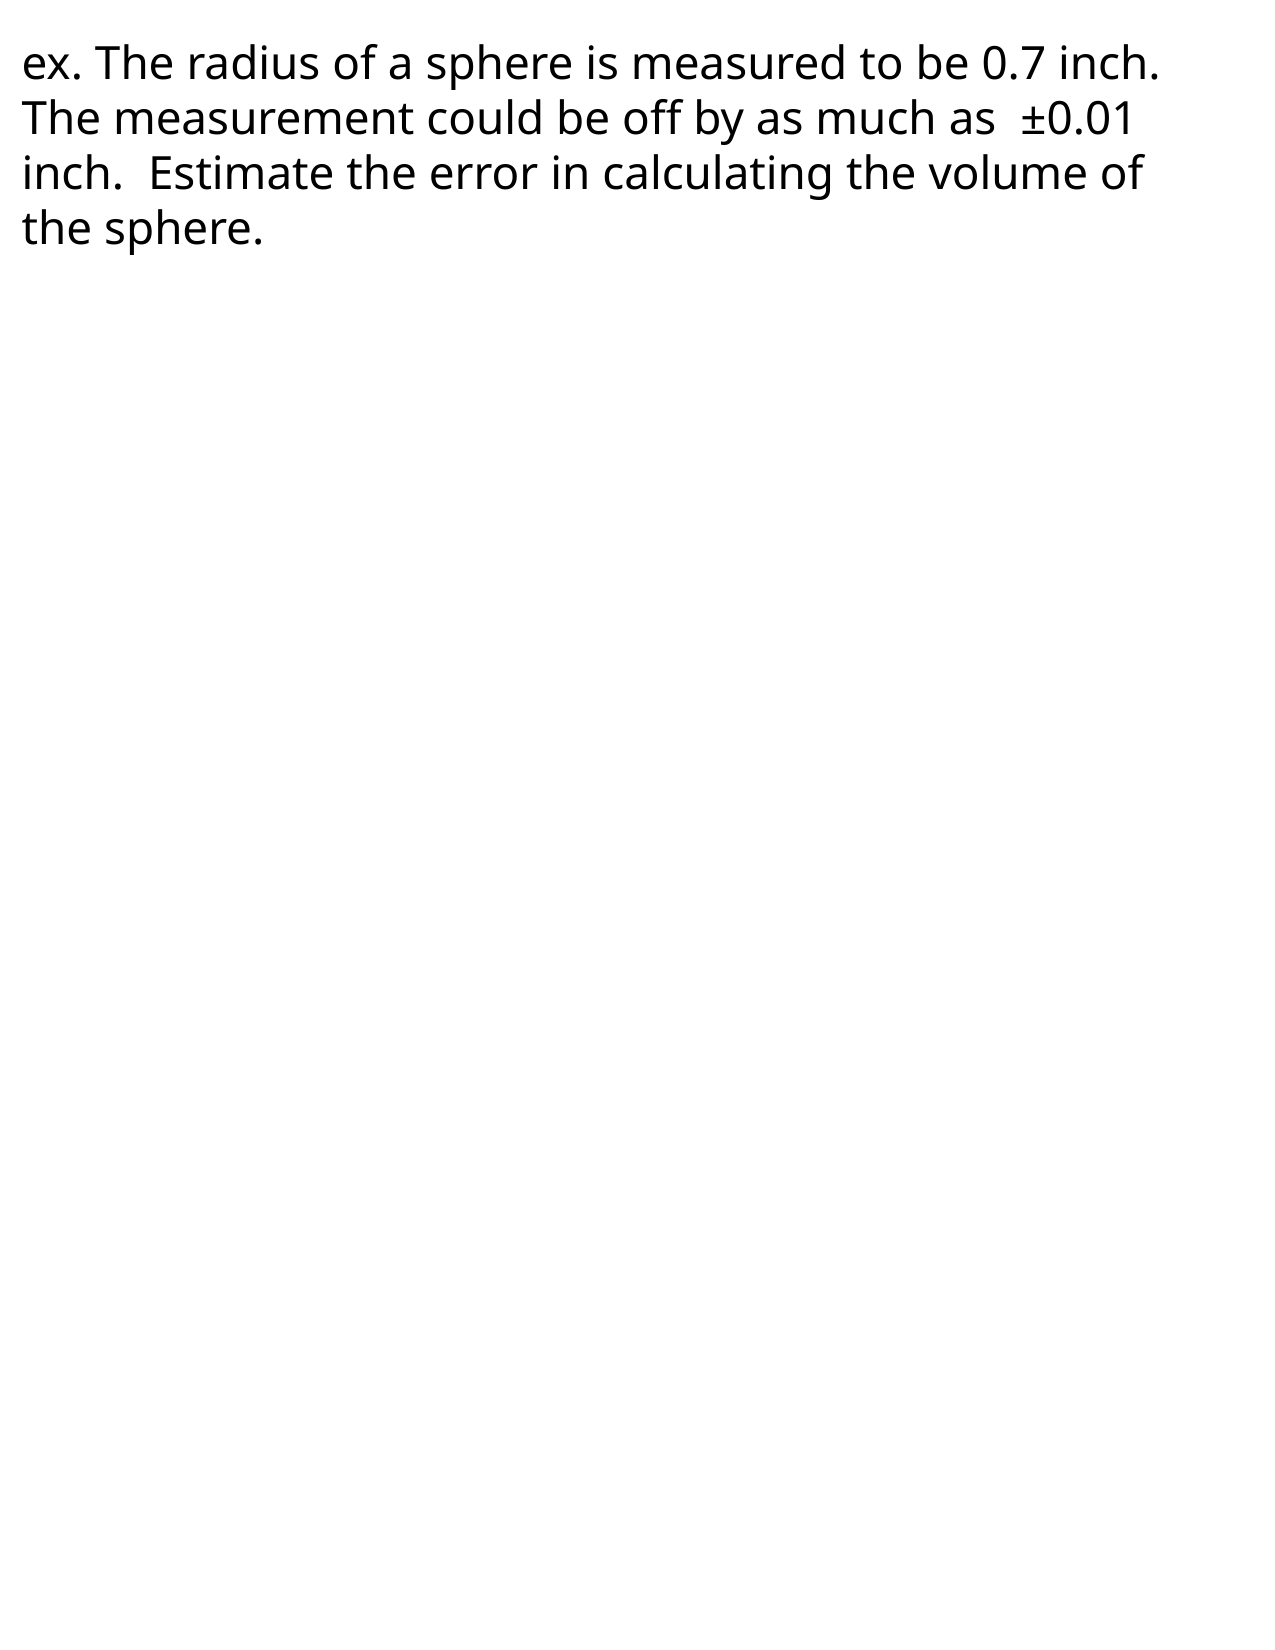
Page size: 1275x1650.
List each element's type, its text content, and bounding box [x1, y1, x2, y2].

text_box ex. The radius of a sphere is measured to be 0.7 inch. The measurement could be off by as much as ±0.01 inch. Estimate the error in calculating the volume of the sphere. [7, 27, 1201, 261]
